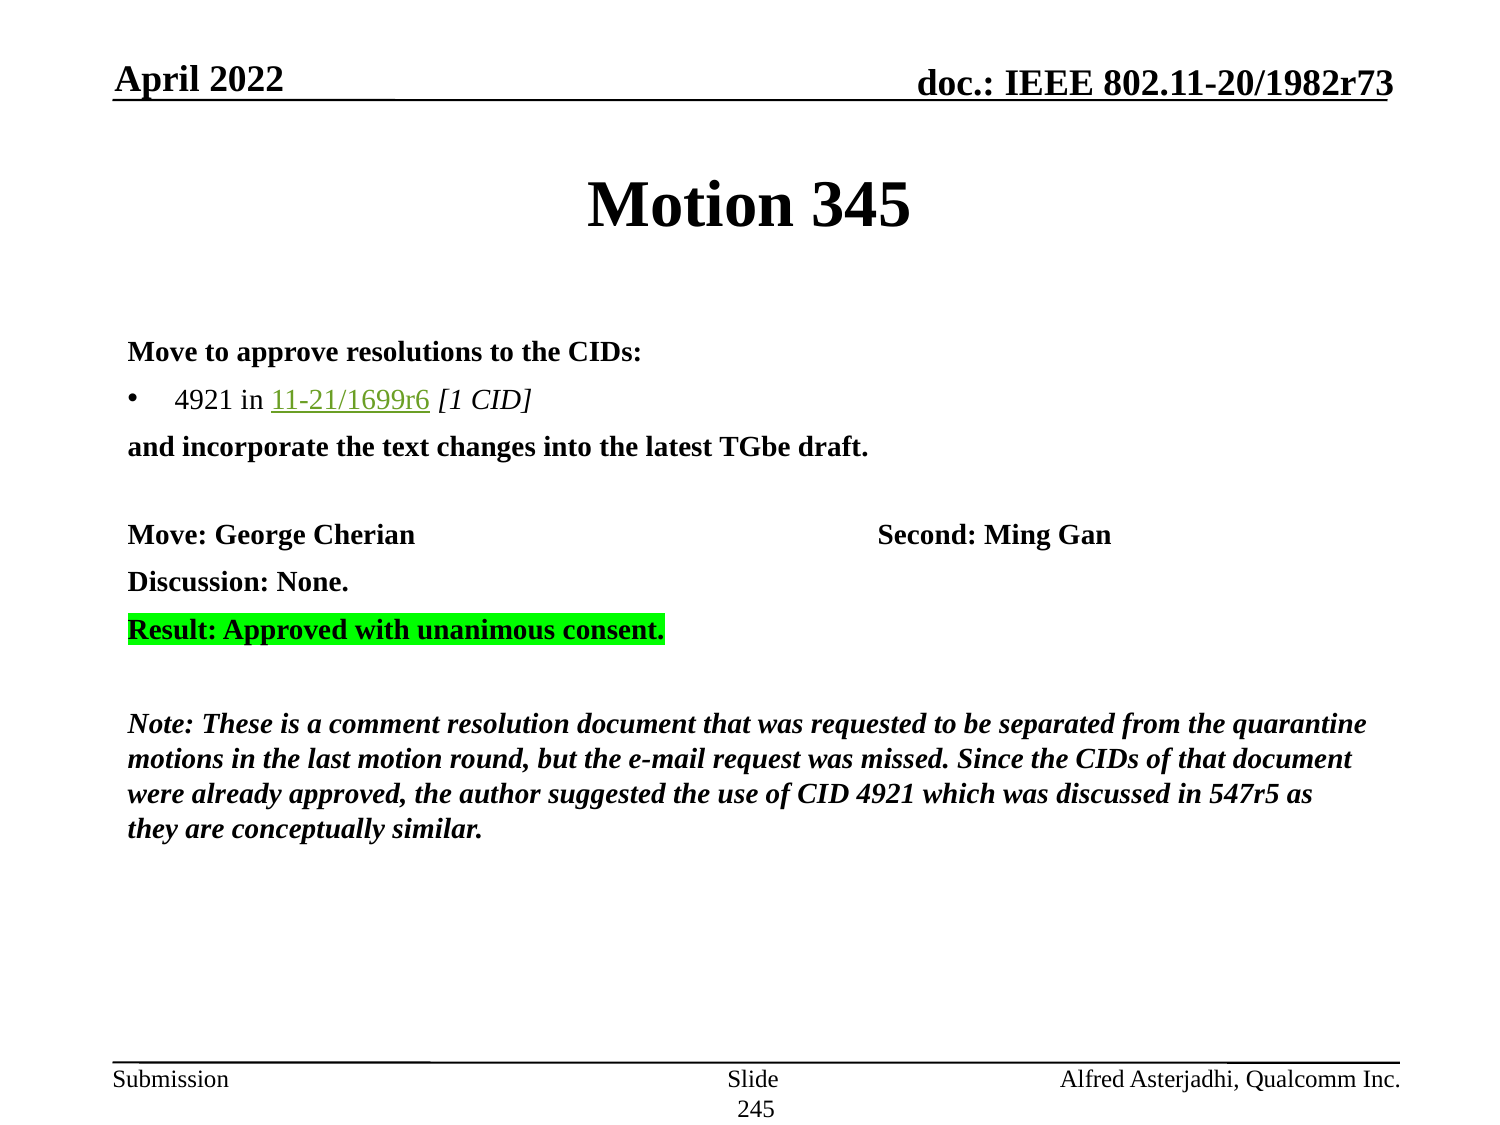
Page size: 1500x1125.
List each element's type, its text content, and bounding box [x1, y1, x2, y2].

slide_number Slide 245 [712, 1061, 800, 1123]
title Motion 345 [112, 112, 1388, 288]
list Move to approve resolutions to the CIDs: 4921 in 11-21/1699r6 [1 CID] and incorporate the text changes into the latest TGbe draft. Move: George Cherian Second: Ming Gan Discussion: None. Result: Approved with unanimous consent. Note: These is a comment resolution document that was requested to be separated from the quarantine motions in the last motion round, but the e-mail request was missed. Since the CIDs of that document were already approved, the author suggested the use of CID 4921 which was discussed in 547r5 as they are conceptually similar. [112, 324, 1388, 1063]
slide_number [114, 54, 423, 100]
footer Alfred Asterjadhi, Qualcomm Inc. [878, 1061, 1402, 1093]
